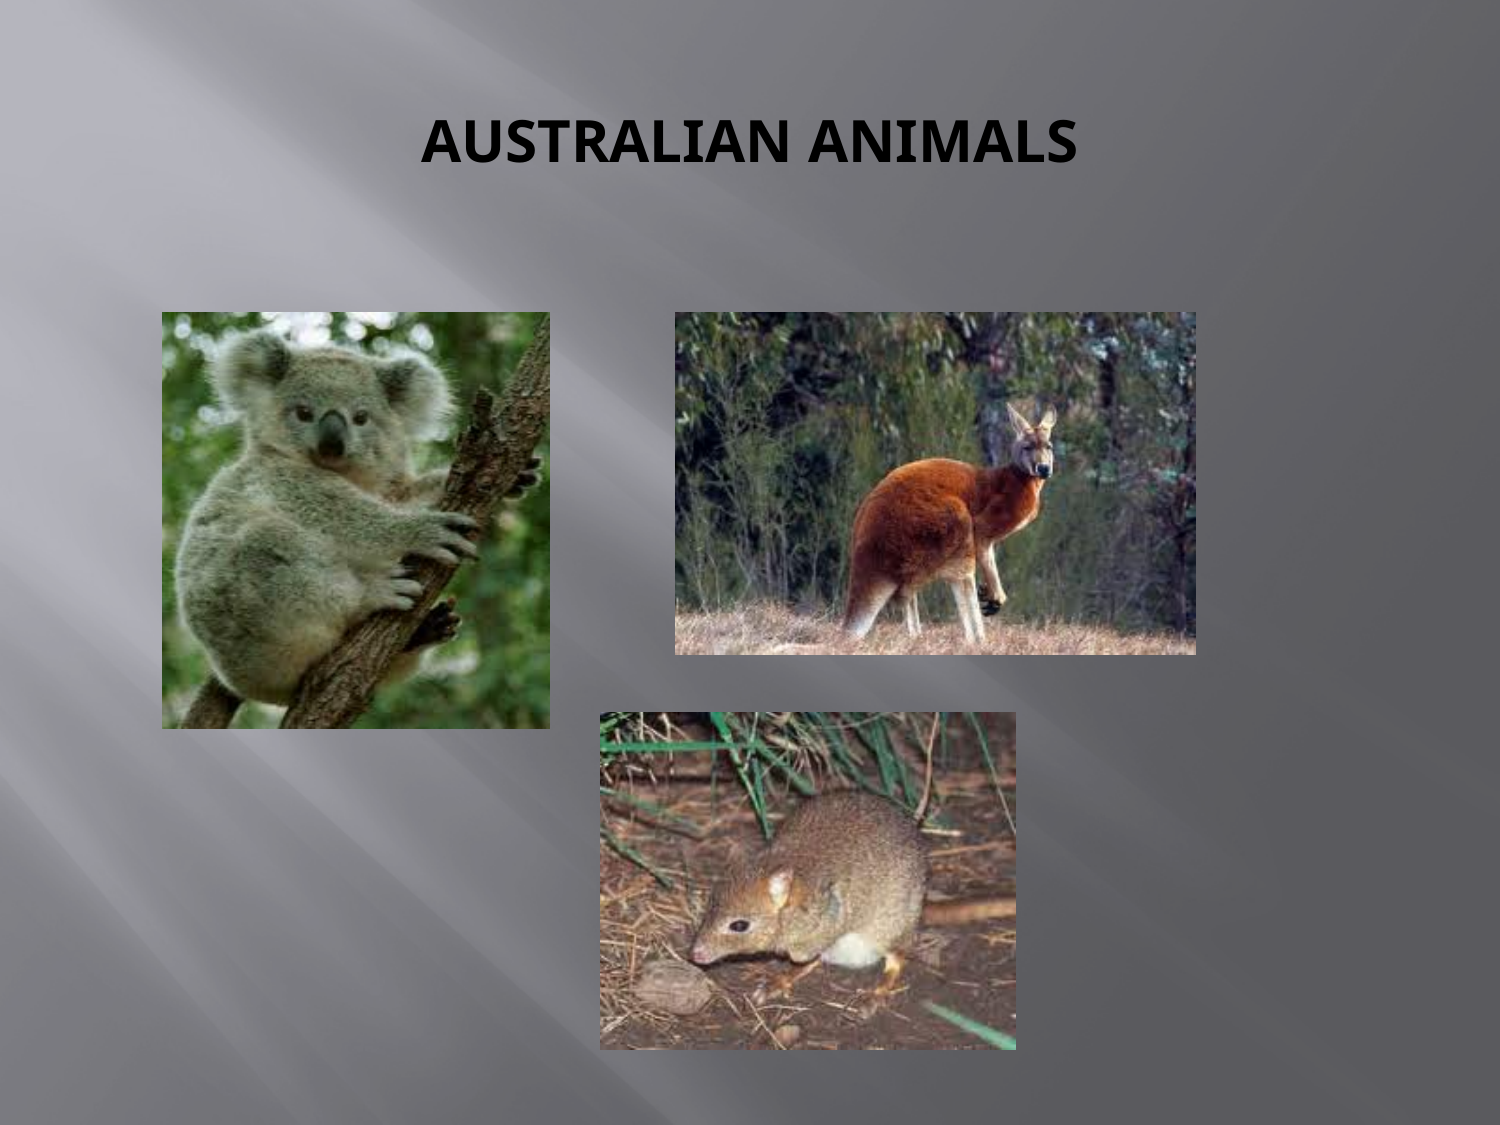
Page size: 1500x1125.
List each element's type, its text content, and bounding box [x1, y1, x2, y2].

picture [674, 312, 1196, 655]
title AUSTRALIAN ANIMALS [75, 45, 1425, 233]
picture [599, 712, 1016, 1051]
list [162, 312, 551, 729]
